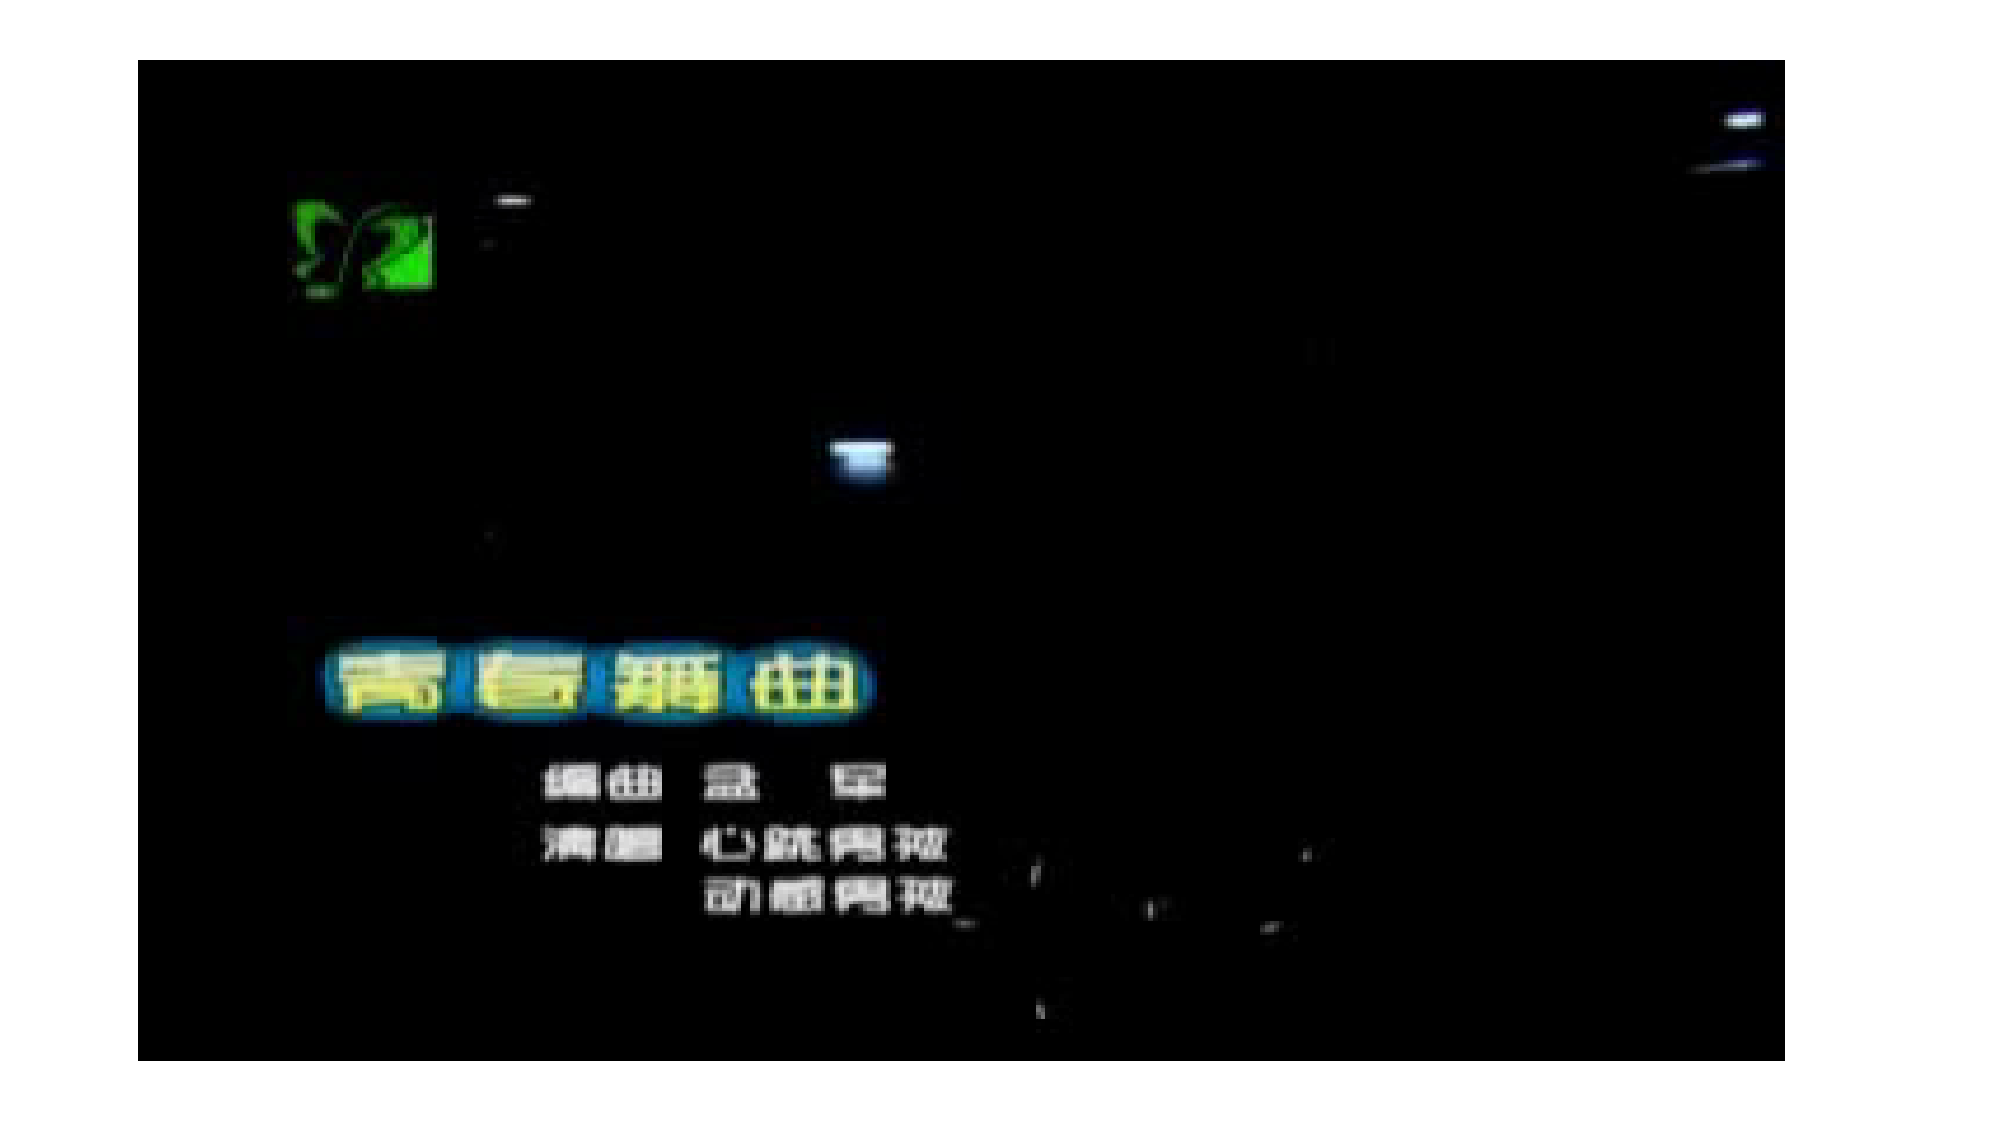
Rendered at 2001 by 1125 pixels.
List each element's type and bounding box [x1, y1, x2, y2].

text_box [137, 59, 1785, 1062]
